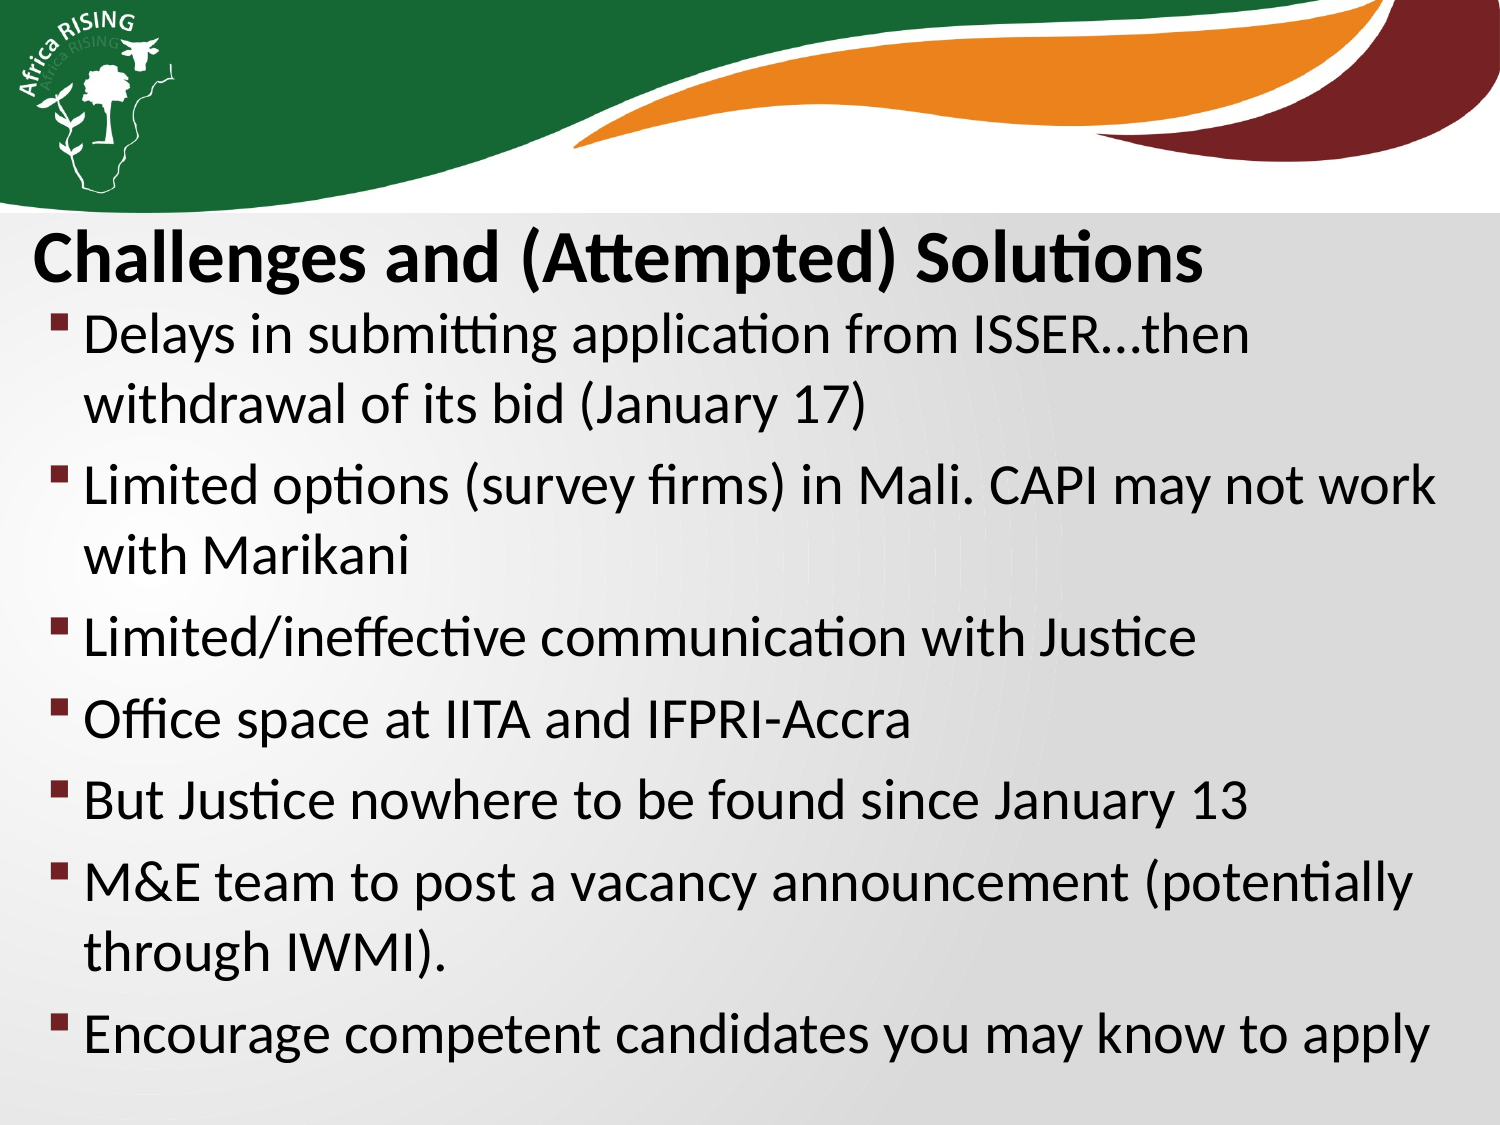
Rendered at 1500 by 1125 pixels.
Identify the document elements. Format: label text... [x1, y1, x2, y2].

list Challenges and (Attempted) Solutions [0, 200, 1500, 275]
picture [0, 0, 1500, 200]
list Delays in submitting application from ISSER…then withdrawal of its bid (January 17) Limited options (survey firms) in Mali. CAPI may not work with Marikani Limited/ineffective communication with Justice Office space at IITA and IFPRI-Accra But Justice nowhere to be found since January 13 M&E team to post a vacancy announcement (potentially through IWMI). Encourage competent candidates you may know to apply [12, 287, 1488, 1125]
